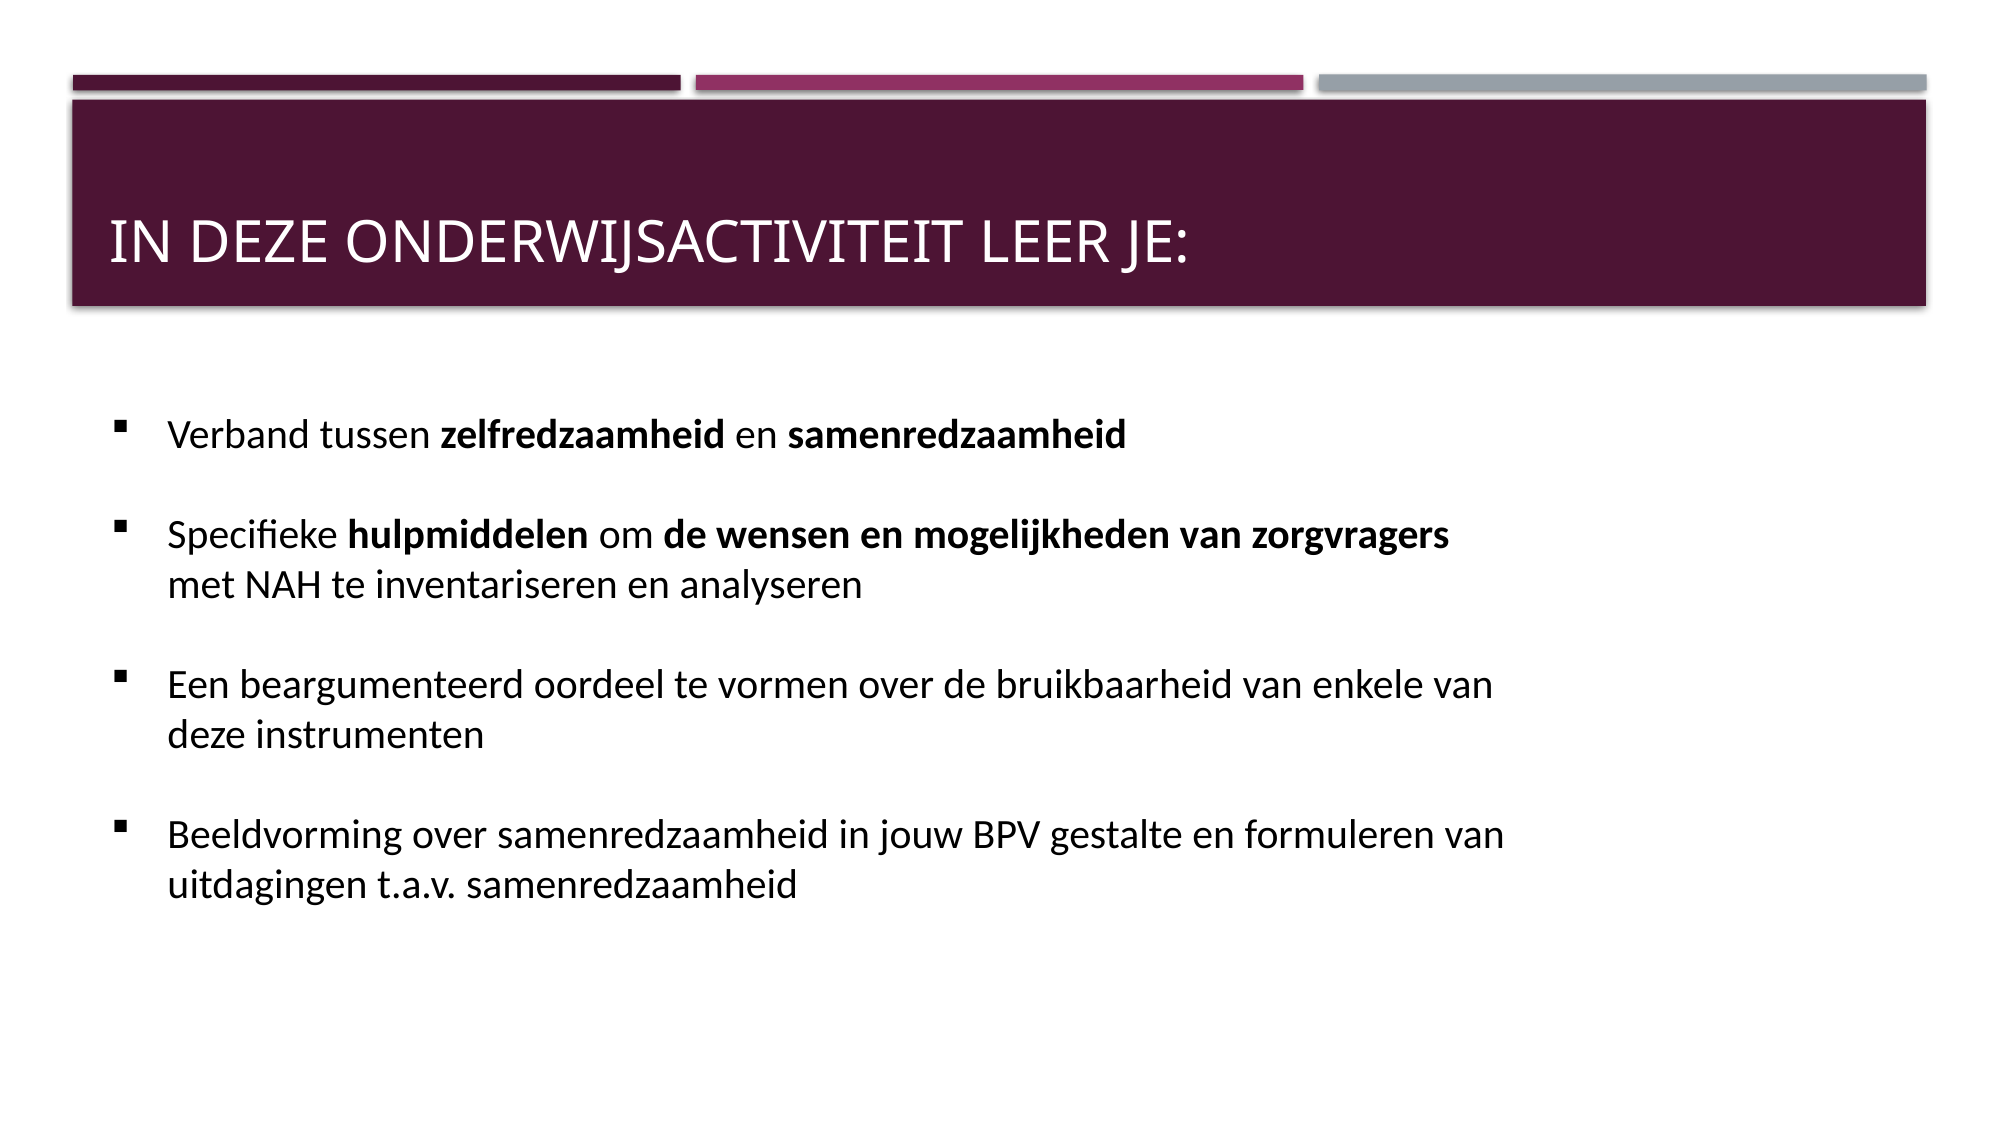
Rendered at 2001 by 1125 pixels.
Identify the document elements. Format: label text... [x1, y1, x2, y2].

title In deze onderwijsactiviteit leer je: [94, 119, 1904, 282]
text_box Verband tussen zelfredzaamheid en samenredzaamheid Specifieke hulpmiddelen om de wensen en mogelijkheden van zorgvragers met NAH te inventariseren en analyseren Een beargumenteerd oordeel te vormen over de bruikbaarheid van enkele van deze instrumenten Beeldvorming over samenredzaamheid in jouw BPV gestalte en formuleren van uitdagingen t.a.v. samenredzaamheid [96, 349, 1524, 915]
